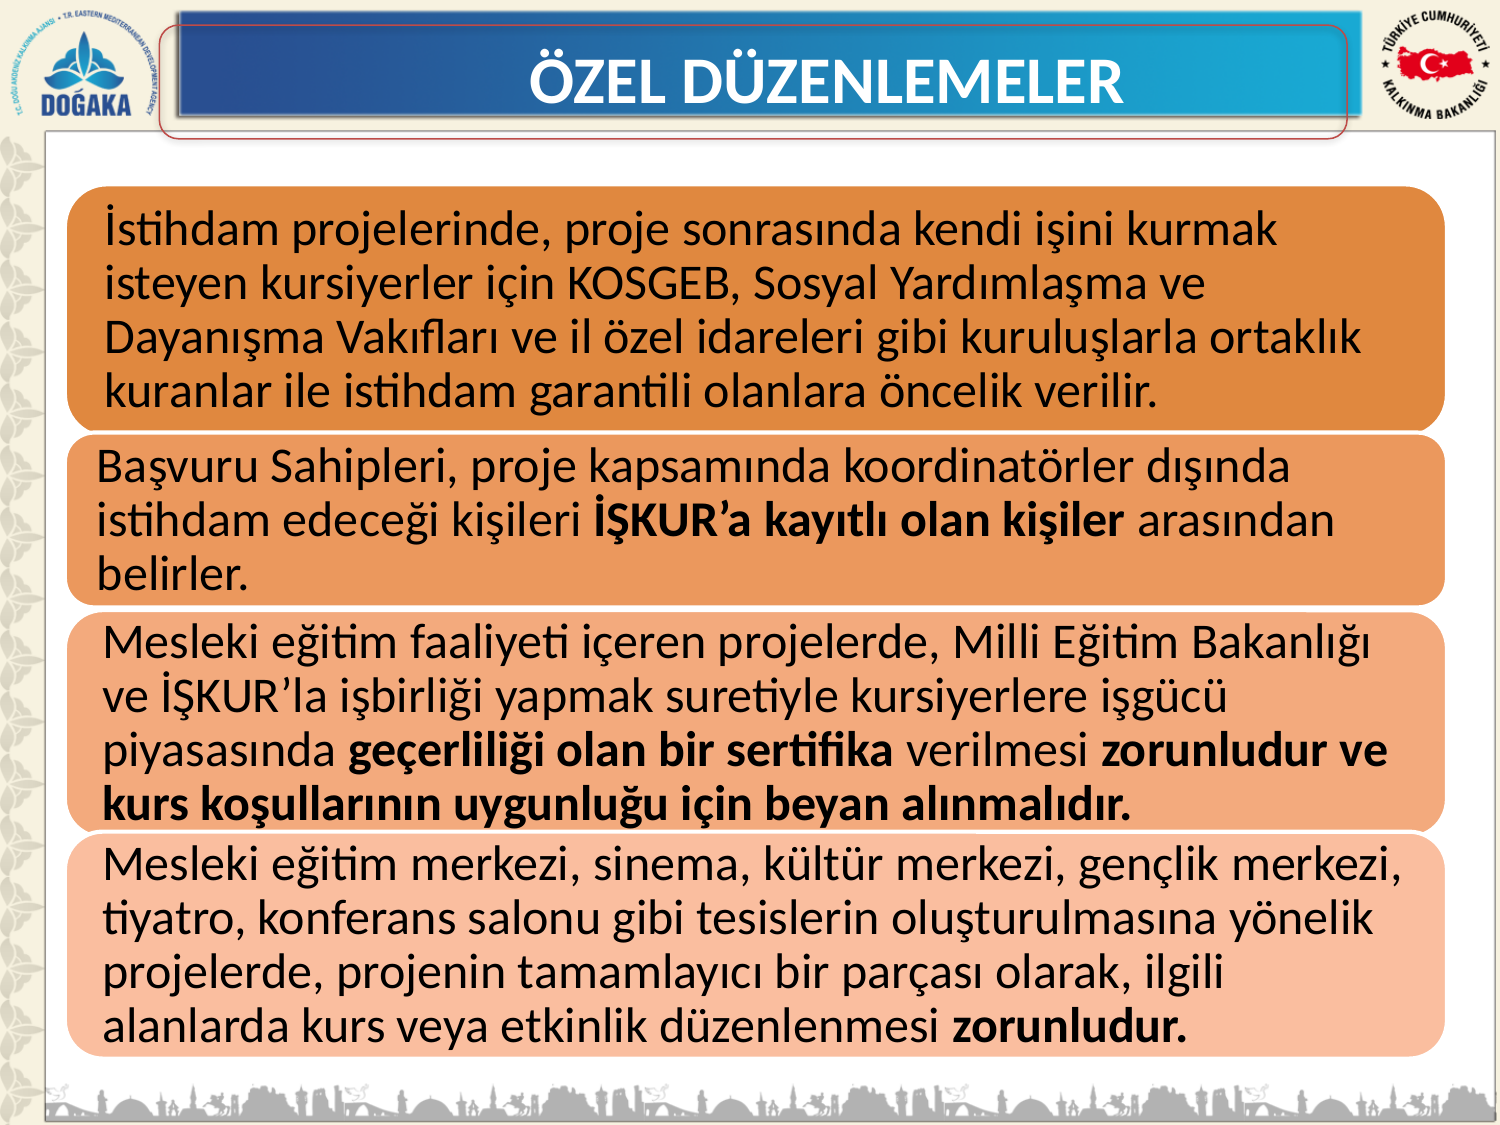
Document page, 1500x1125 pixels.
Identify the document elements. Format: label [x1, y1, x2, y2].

text_box [64, 172, 1448, 1059]
text_box [159, 24, 1426, 139]
picture [0, 0, 1500, 1125]
